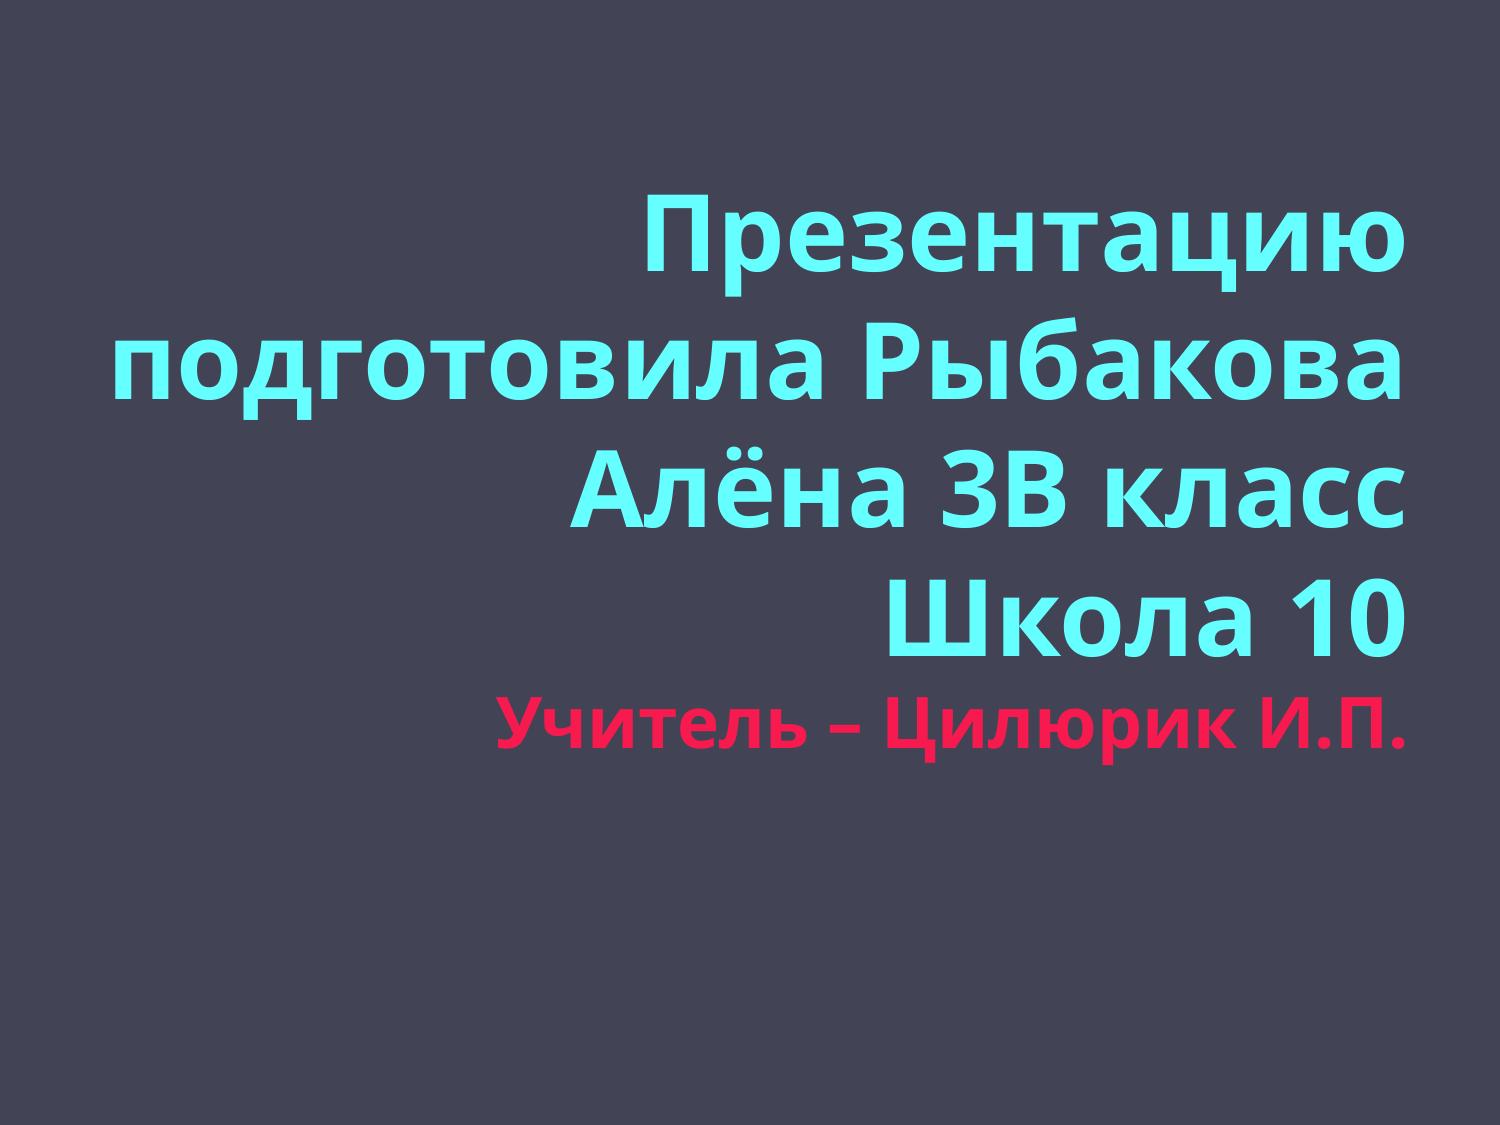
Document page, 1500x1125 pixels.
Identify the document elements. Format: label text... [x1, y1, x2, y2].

title Презентацию подготовила Рыбакова Алёна 3В класс Школа 10 Учитель – Цилюрик И.П. [70, 152, 1424, 776]
